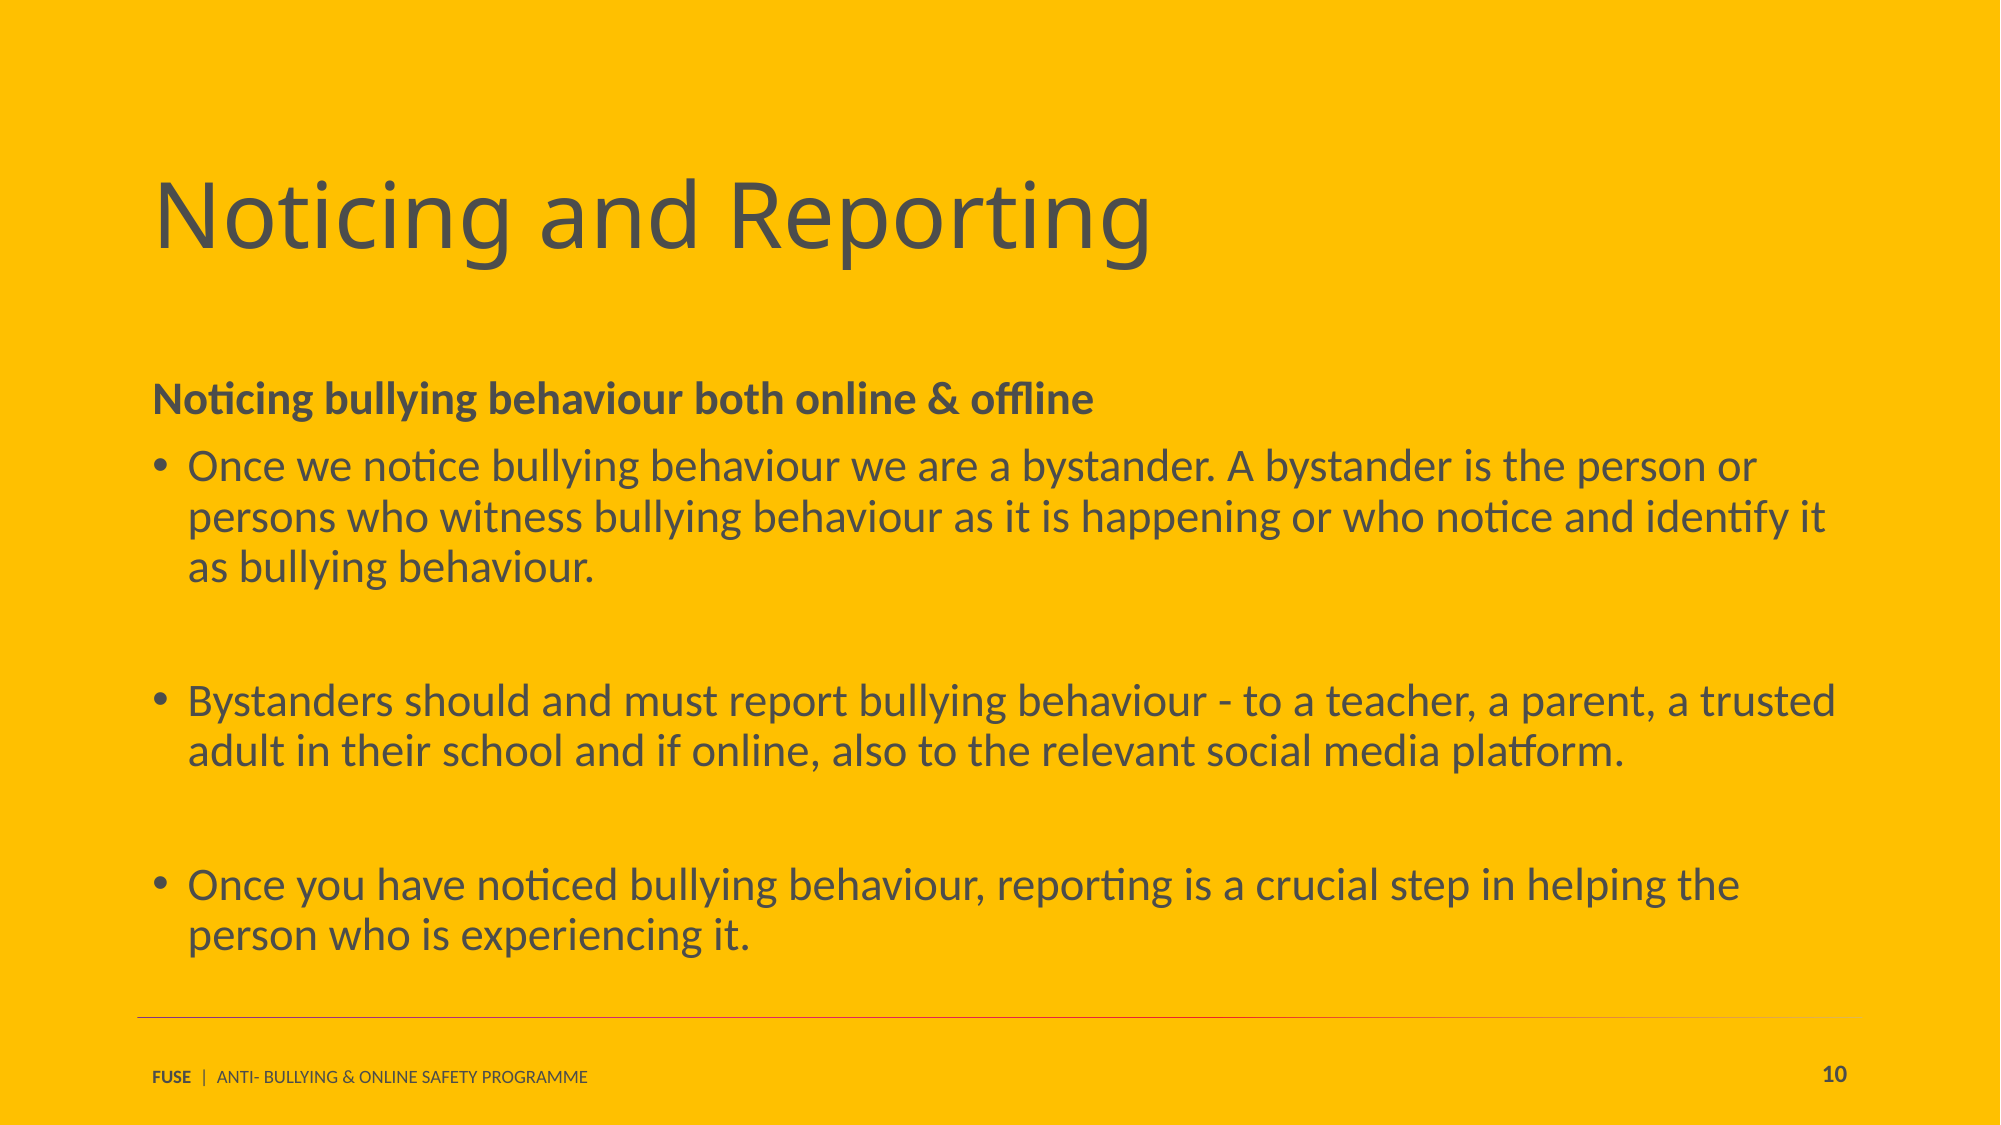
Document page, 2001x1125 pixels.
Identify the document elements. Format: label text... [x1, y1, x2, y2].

slide_number 10 [1412, 1042, 1863, 1103]
list Noticing and Reporting [137, 101, 1863, 336]
list Noticing bullying behaviour both online & offline Once we notice bullying behaviour we are a bystander. A bystander is the person or persons who witness bullying behaviour as it is happening or who notice and identify it as bullying behaviour. Bystanders should and must report bullying behaviour - to a teacher, a parent, a trusted adult in their school and if online, also to the relevant social media platform. Once you have noticed bullying behaviour, reporting is a crucial step in helping the person who is experiencing it. [137, 367, 1863, 975]
